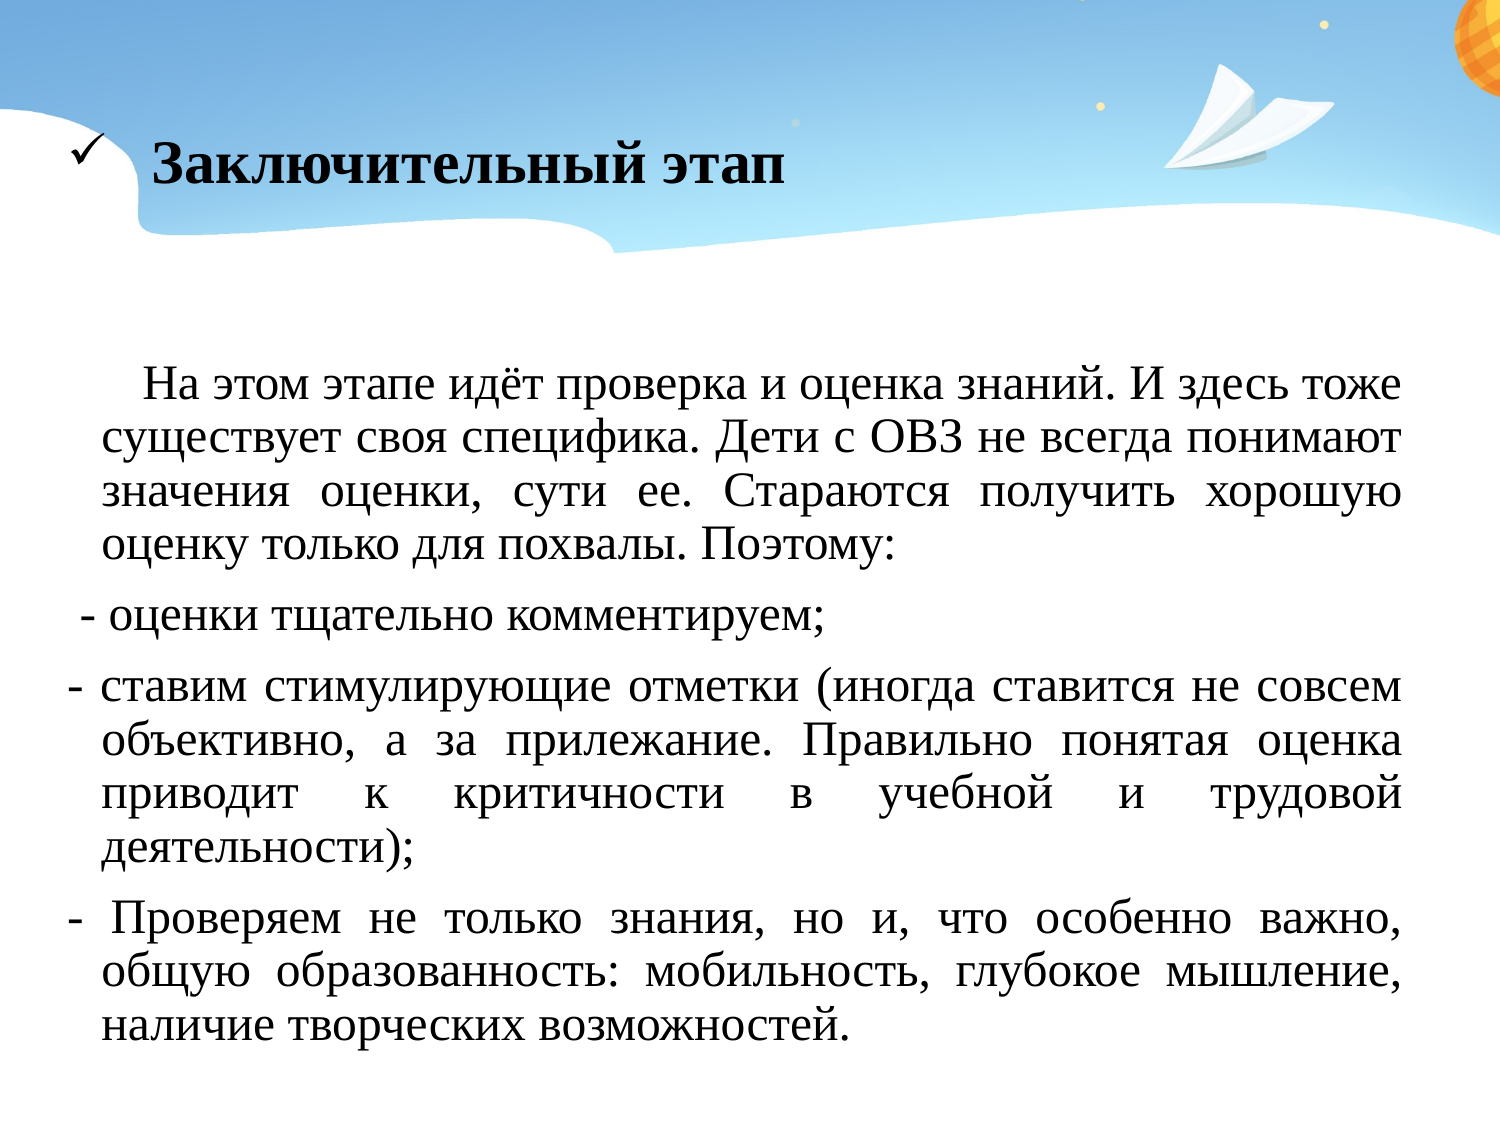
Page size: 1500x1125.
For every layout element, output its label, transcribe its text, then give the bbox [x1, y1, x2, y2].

picture [0, 0, 1500, 1125]
list Заключительный этап На этом этапе идёт проверка и оценка знаний. И здесь тоже существует своя специфика. Дети с ОВЗ не всегда понимают значения оценки, сути ее. Стараются получить хорошую оценку только для похвалы. Поэтому: - оценки тщательно комментируем; - ставим стимулирующие отметки (иногда ставится не совсем объективно, а за прилежание. Правильно понятая оценка приводит к критичности в учебной и трудовой деятельности); - Проверяем не только знания, но и, что особенно важно, общую образованность: мобильность, глубокое мышление, наличие творческих возможностей. [52, 122, 1418, 1067]
